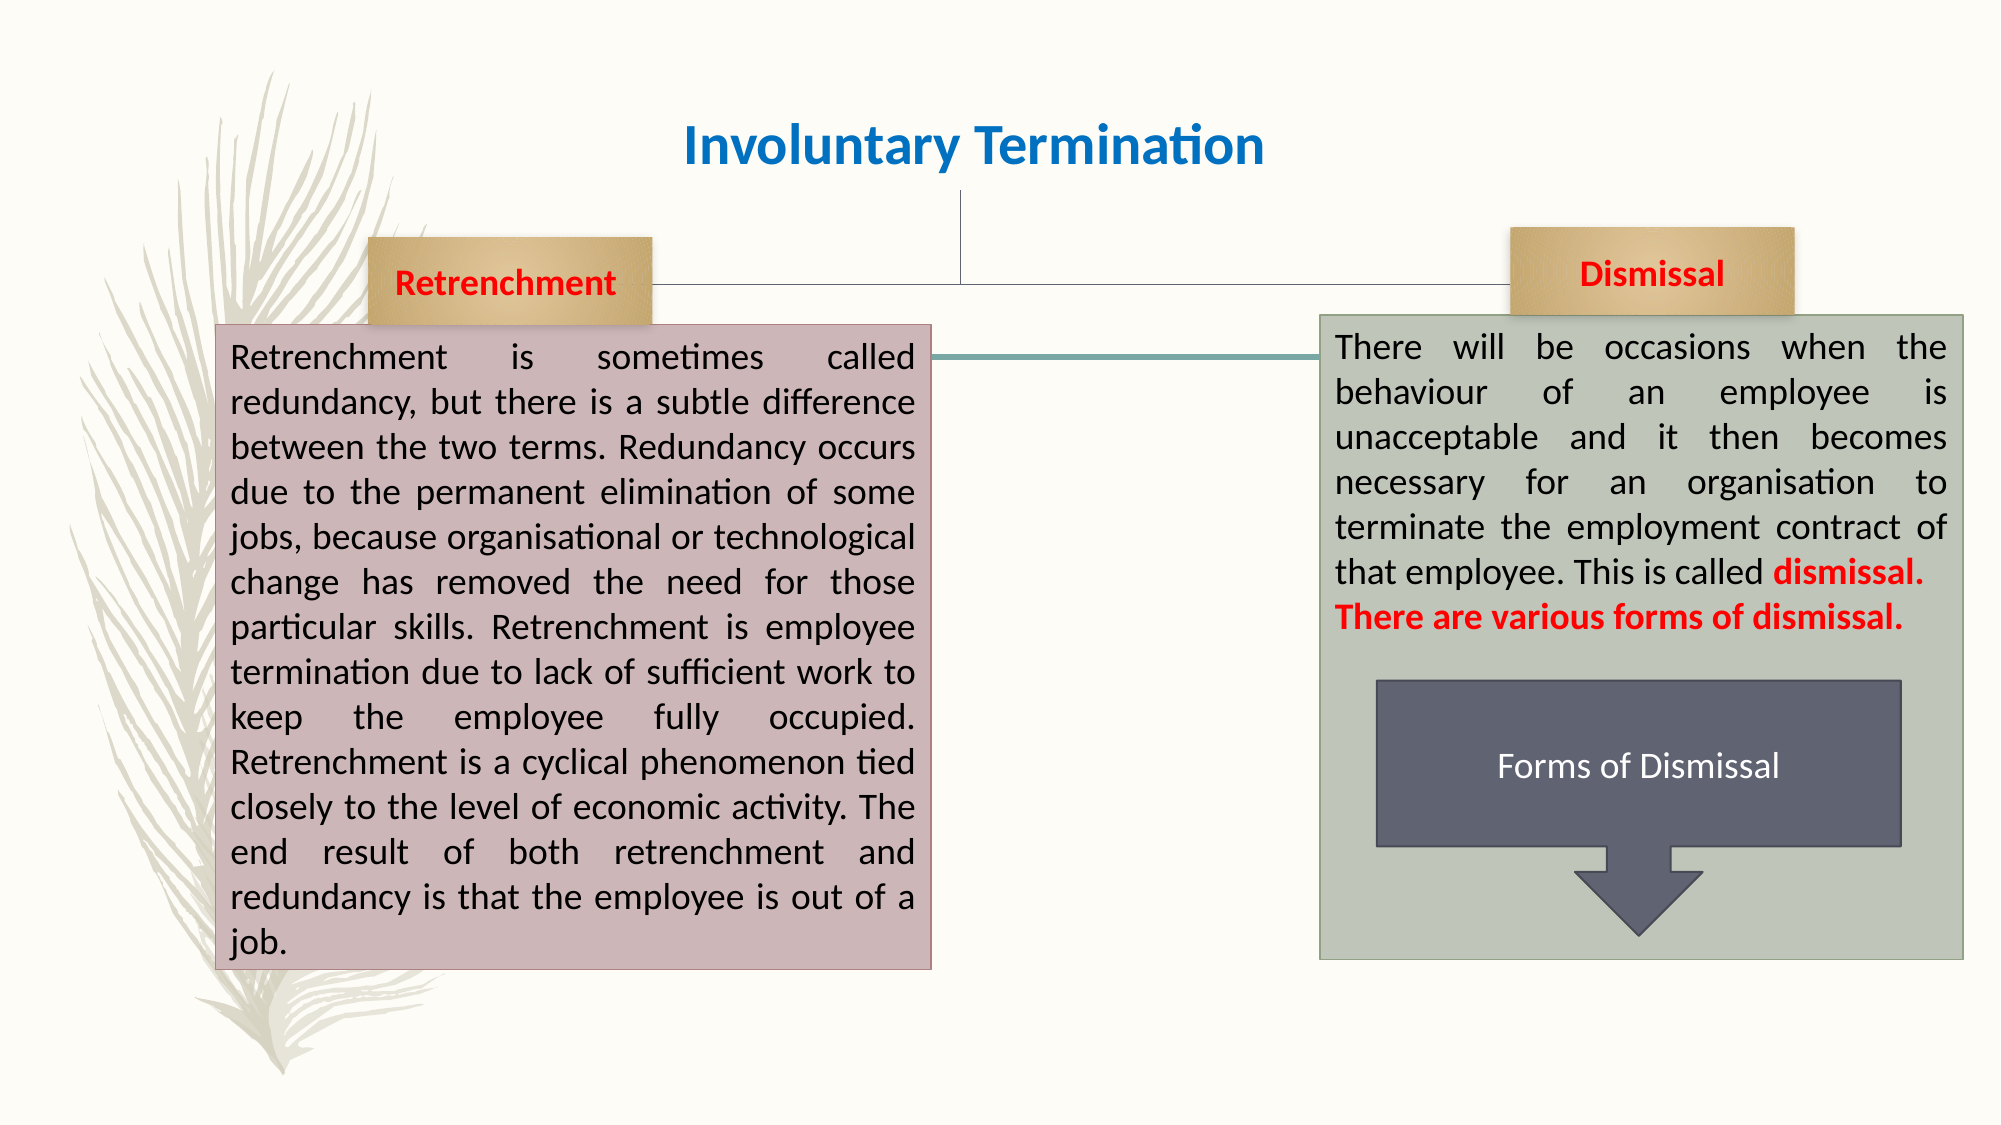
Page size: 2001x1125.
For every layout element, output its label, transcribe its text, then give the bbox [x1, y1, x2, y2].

text_box Forms of Dismissal [1375, 679, 1902, 937]
text_box Retrenchment is sometimes called redundancy, but there is a subtle difference between the two terms. Redundancy occurs due to the permanent elimination of some jobs, because organisational or technological change has removed the need for those particular skills. Retrenchment is employee termination due to lack of sufficient work to keep the employee fully occupied. Retrenchment is a cyclical phenomenon tied closely to the level of economic activity. The end result of both retrenchment and redundancy is that the employee is out of a job. [215, 324, 932, 970]
title Involuntary Termination [70, 28, 1880, 352]
text_box Dismissal [1510, 227, 1795, 315]
text_box Retrenchment [368, 237, 653, 325]
text_box There will be occasions when the behaviour of an employee is unacceptable and it then becomes necessary for an organisation to terminate the employment contract of that employee. This is called dismissal. There are various forms of dismissal. [1319, 314, 1964, 960]
